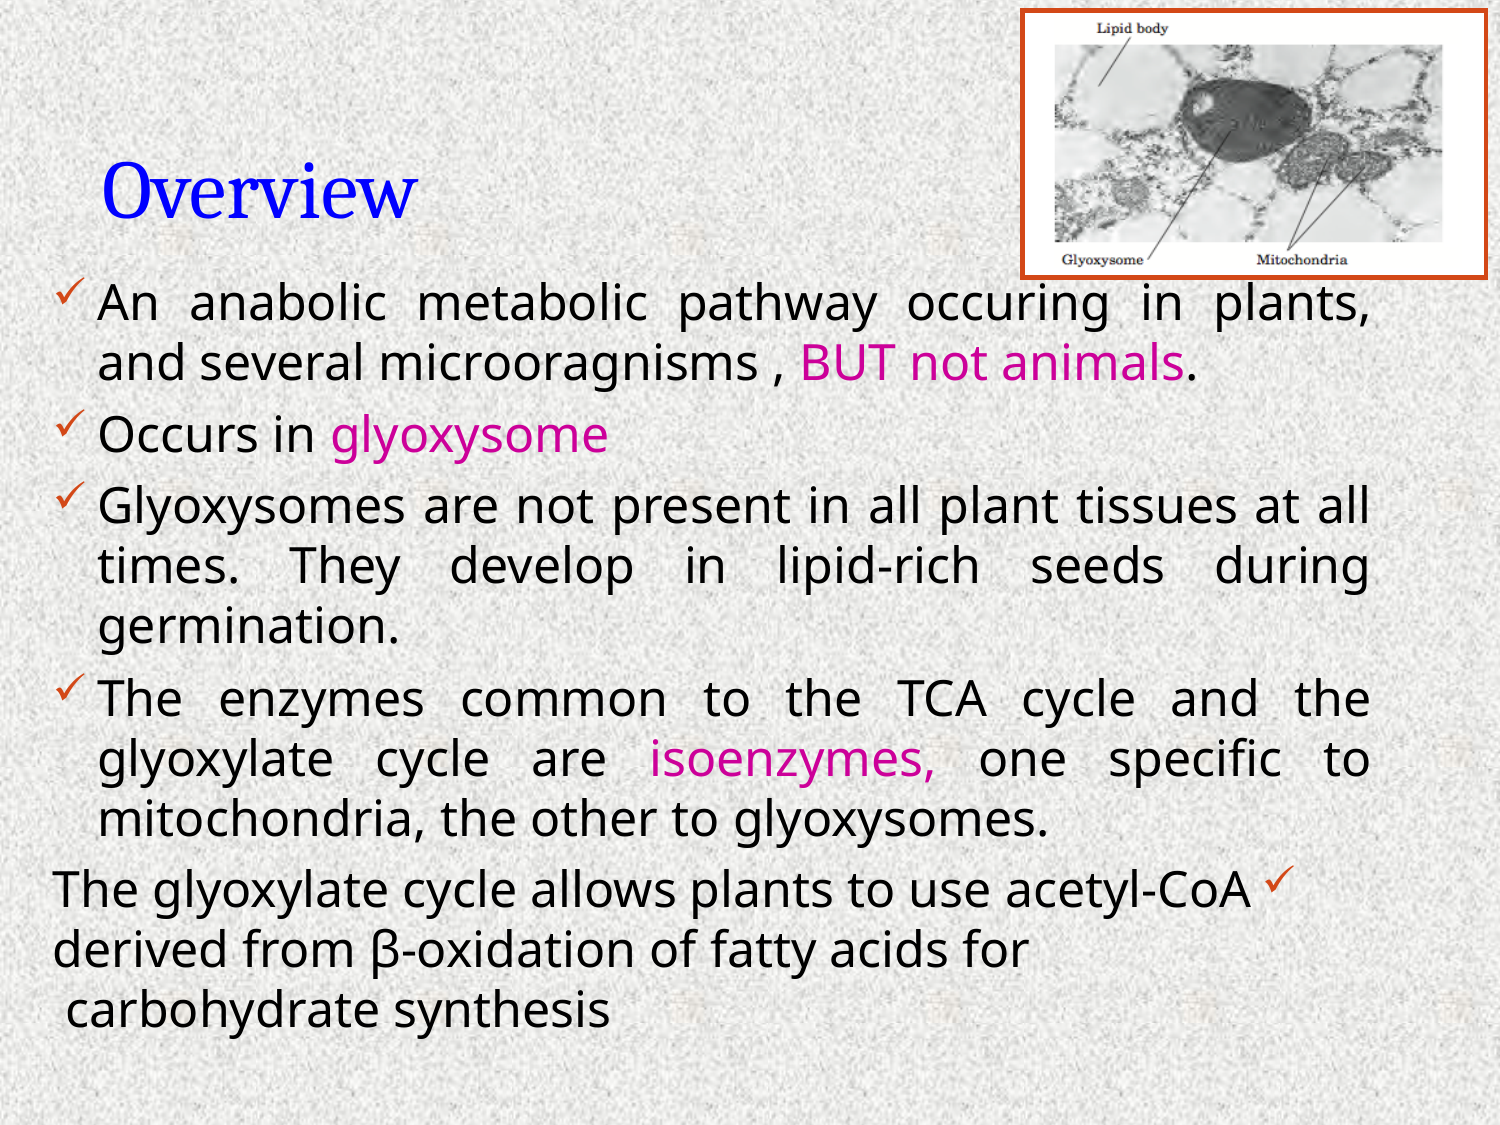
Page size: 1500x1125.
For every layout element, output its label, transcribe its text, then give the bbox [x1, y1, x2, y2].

title Overview [87, 62, 1018, 250]
picture [0, 0, 1500, 1125]
list An anabolic metabolic pathway occuring in plants, and several microoragnisms , BUT not animals. Occurs in glyoxysome Glyoxysomes are not present in all plant tissues at all times. They develop in lipid-rich seeds during germination. The enzymes common to the TCA cycle and the glyoxylate cycle are isoenzymes, one specific to mitochondria, the other to glyoxysomes. The glyoxylate cycle allows plants to use acetyl-CoA derived from β-oxidation of fatty acids for carbohydrate synthesis [37, 262, 1388, 1063]
